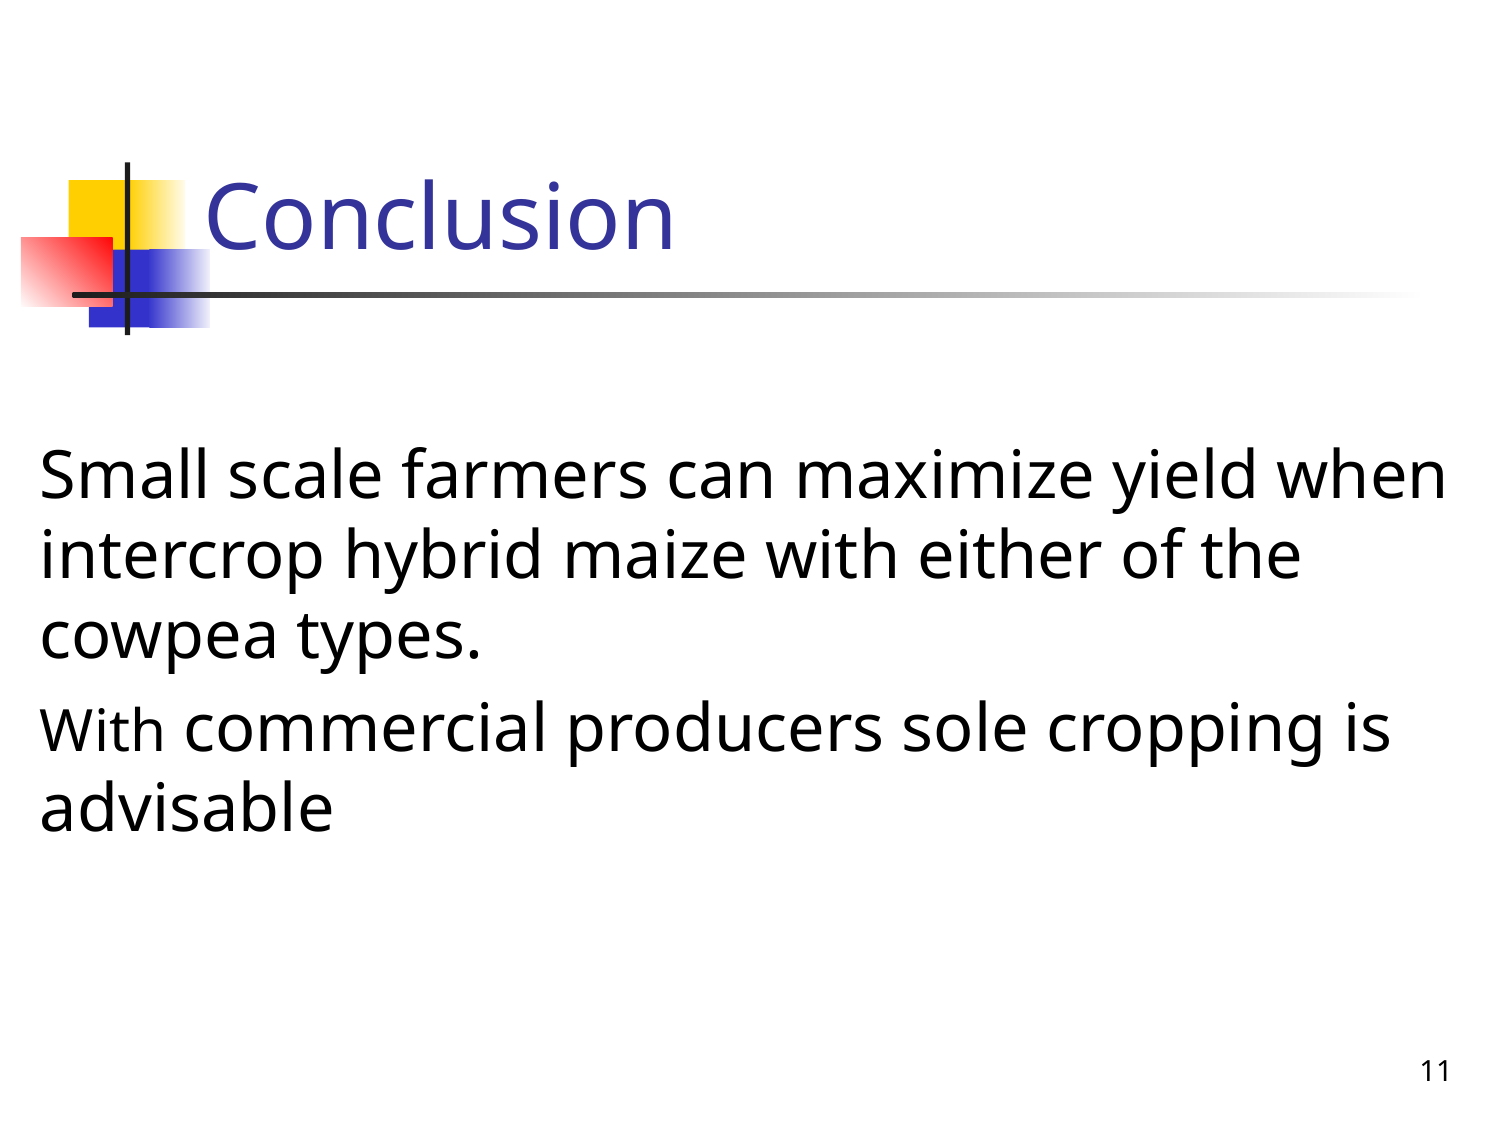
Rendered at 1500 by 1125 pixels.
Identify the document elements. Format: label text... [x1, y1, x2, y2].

title Conclusion [188, 35, 1468, 275]
slide_number 11 [1155, 1024, 1468, 1100]
list Small scale farmers can maximize yield when intercrop hybrid maize with either of the cowpea types. With commercial producers sole cropping is advisable [24, 331, 1469, 1006]
